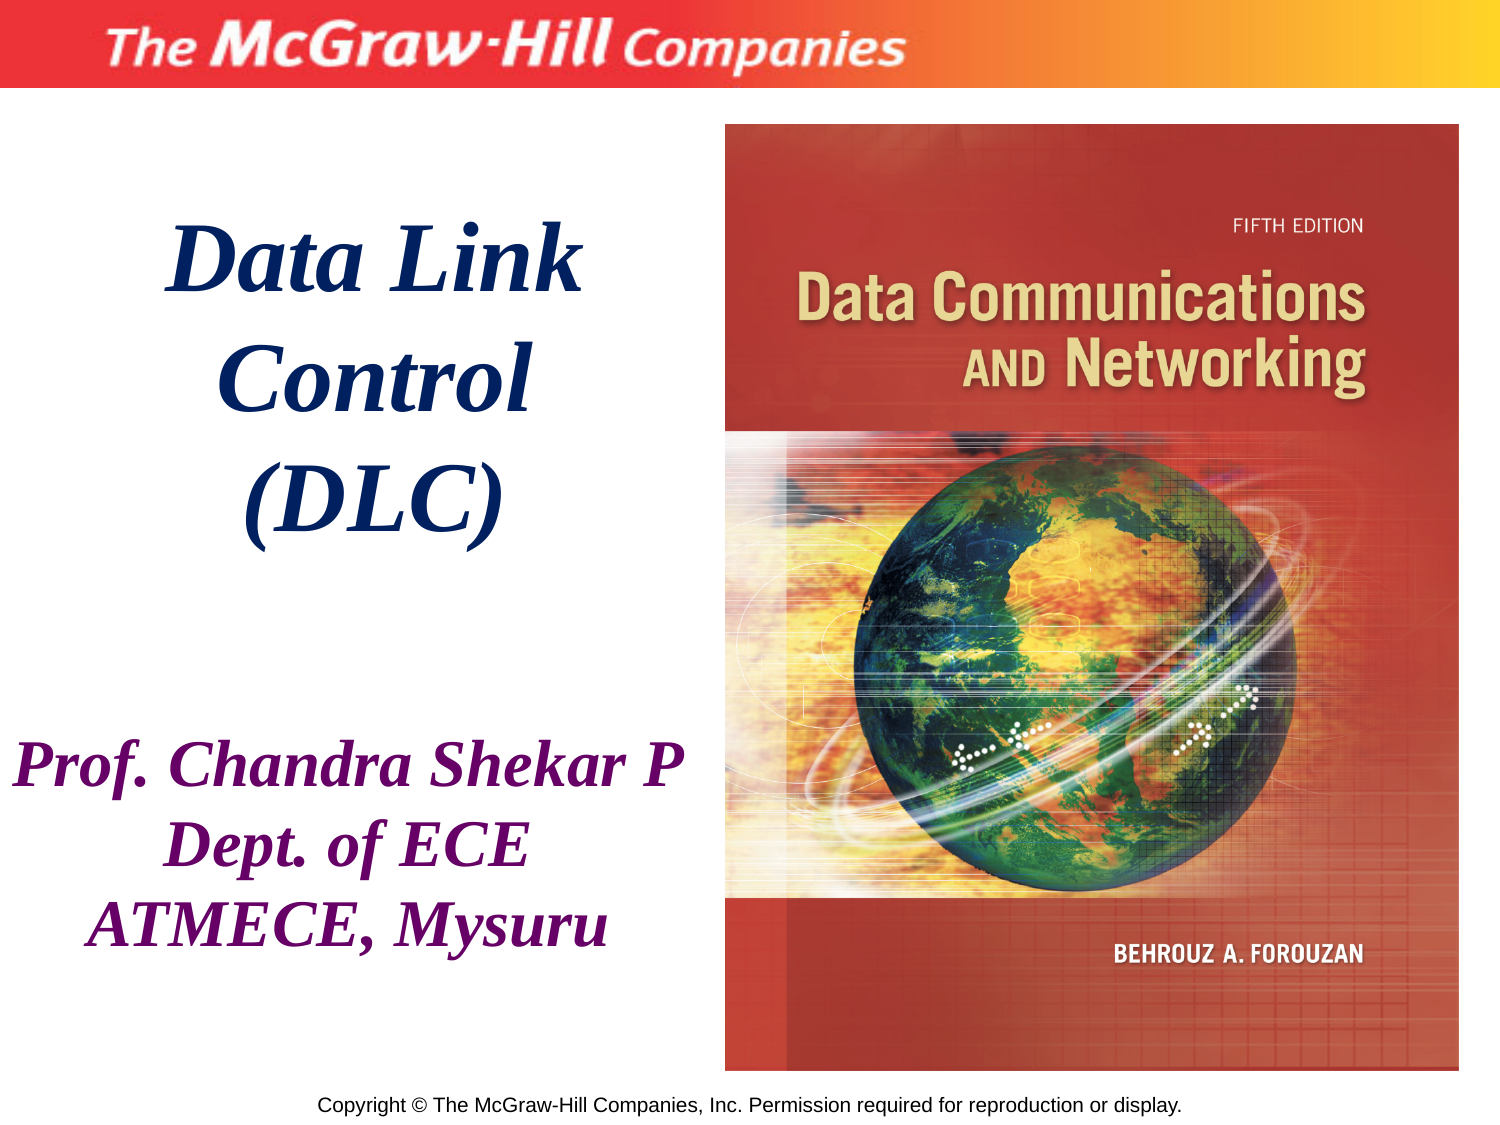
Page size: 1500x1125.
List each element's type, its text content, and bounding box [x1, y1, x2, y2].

text_box Data Link Control (DLC) [0, 183, 719, 559]
text_box Copyright © The McGraw-Hill Companies, Inc. Permission required for reproduction or display. [0, 1083, 1500, 1125]
text_box Prof. Chandra Shekar P Dept. of ECE ATMECE, Mysuru [0, 712, 719, 968]
picture [724, 124, 1459, 1071]
picture [0, 0, 1500, 88]
